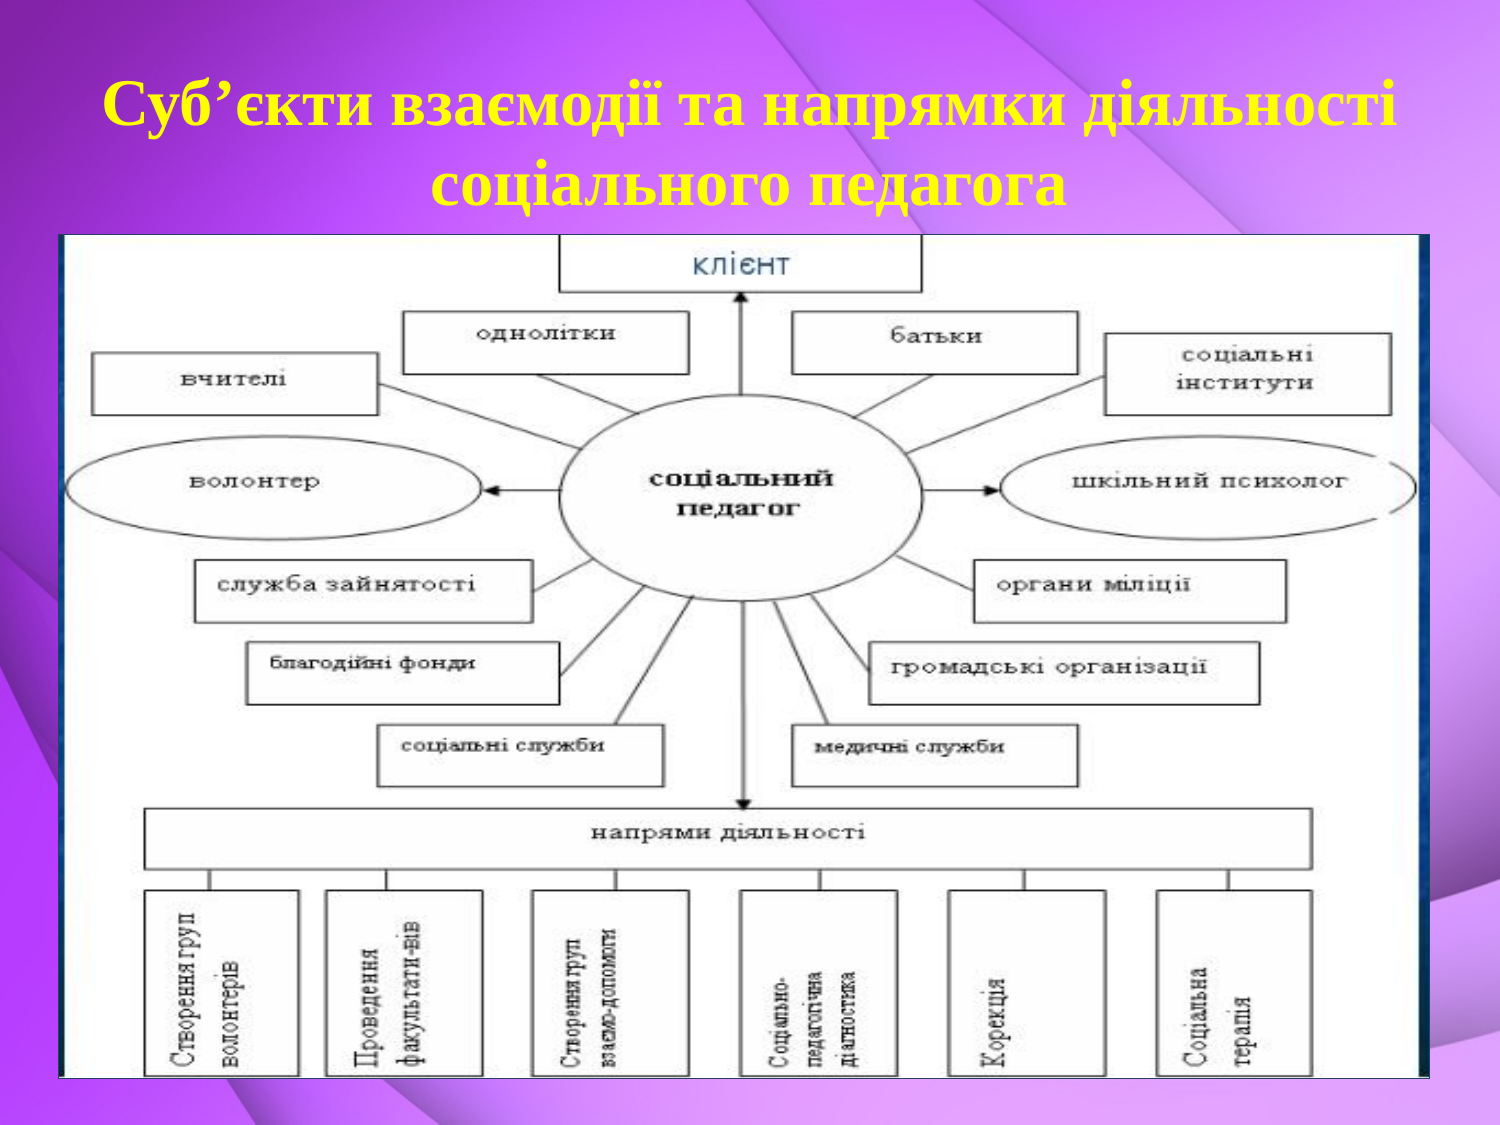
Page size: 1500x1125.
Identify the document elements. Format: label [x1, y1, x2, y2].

list [58, 234, 1430, 1079]
picture [0, 0, 1500, 1125]
